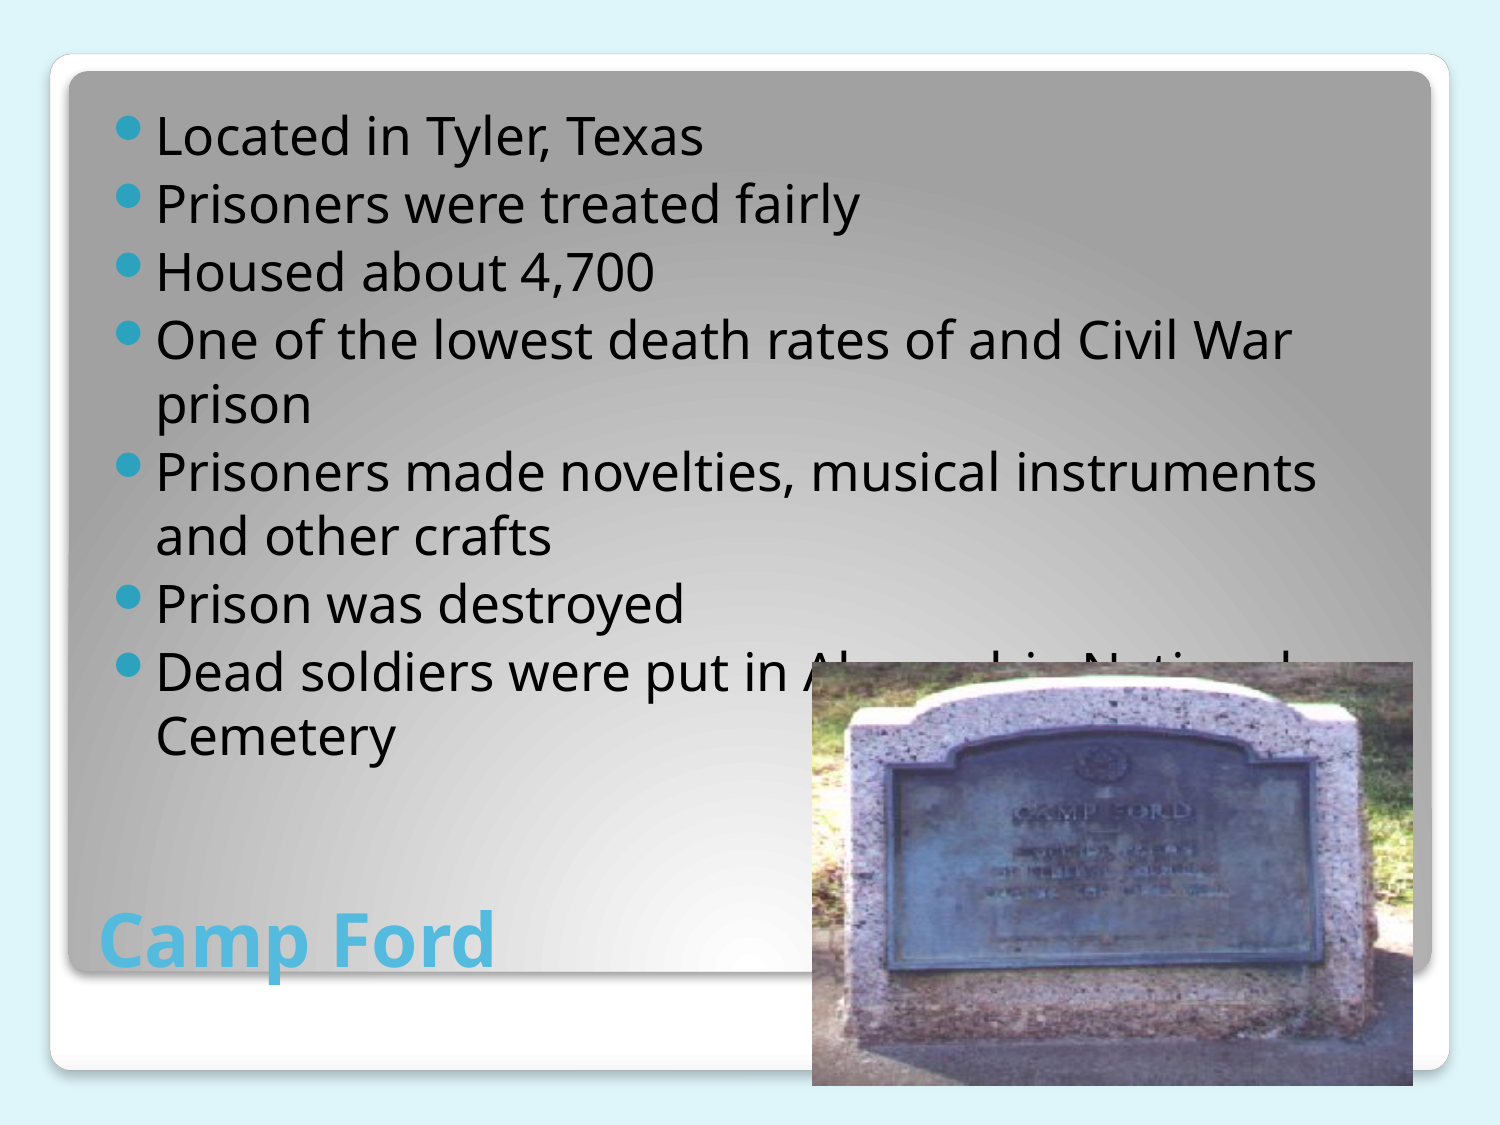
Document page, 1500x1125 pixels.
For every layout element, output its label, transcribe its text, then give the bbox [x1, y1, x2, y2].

picture [812, 662, 1413, 1087]
title Camp Ford [1420, 817, 1425, 990]
list Located in Tyler, Texas Prisoners were treated fairly Housed about 4,700 One of the lowest death rates of and Civil War prison Prisoners made novelties, musical instruments and other crafts Prison was destroyed Dead soldiers were put in Alexandria National Cemetery [82, 86, 1425, 774]
title Camp Ford [82, 817, 804, 990]
